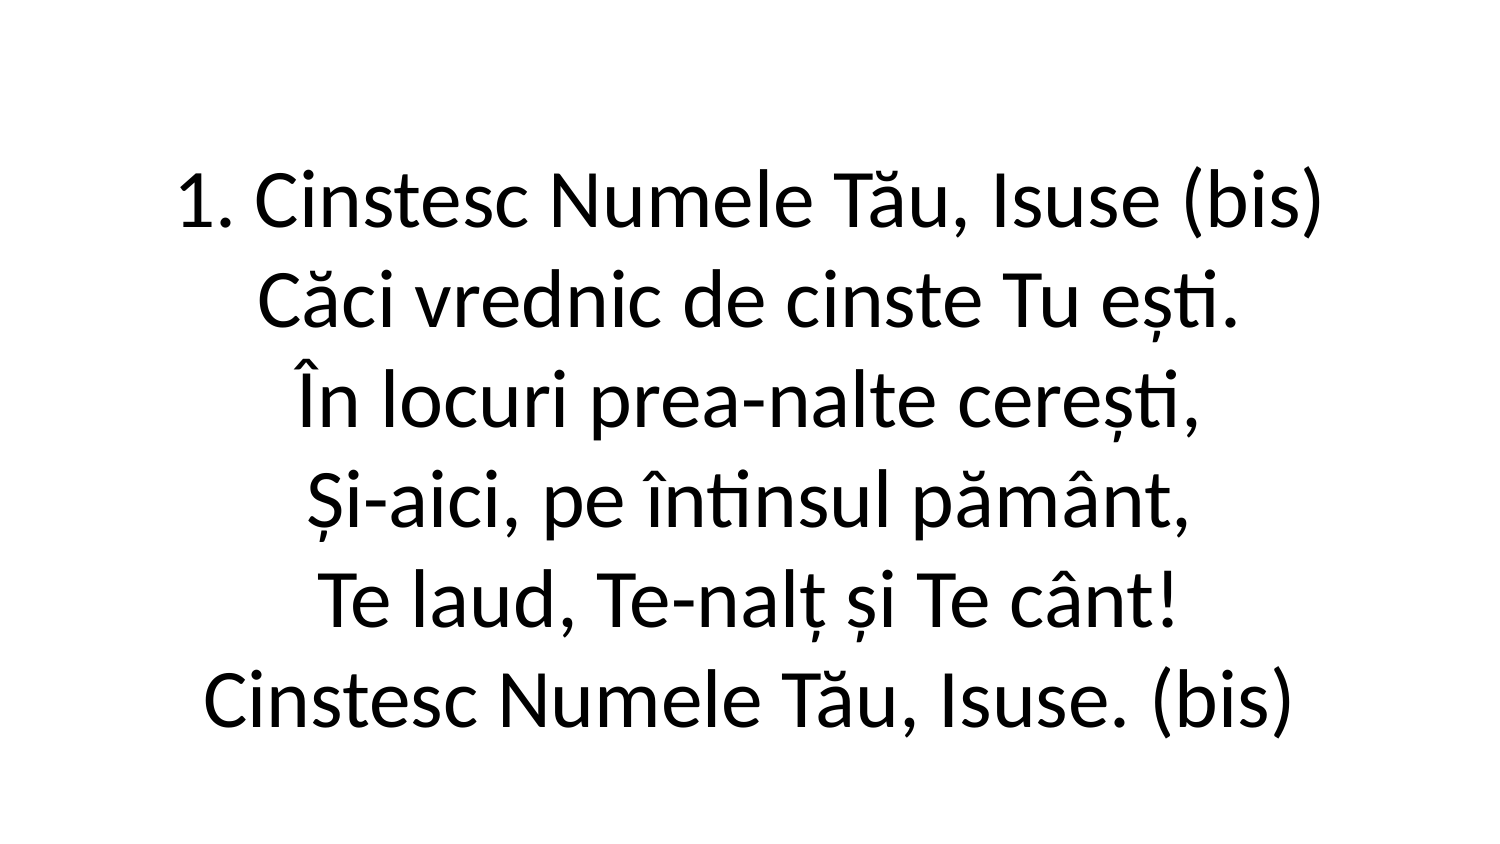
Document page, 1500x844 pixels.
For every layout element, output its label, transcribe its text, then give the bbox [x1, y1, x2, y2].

text_box 1. Cinstesc Numele Tău, Isuse (bis) Căci vrednic de cinste Tu ești. În locuri prea-nalte cerești, Și-aici, pe întinsul pământ, Te laud, Te-nalț și Te cânt! Cinstesc Numele Tău, Isuse. (bis) [158, 92, 1342, 752]
